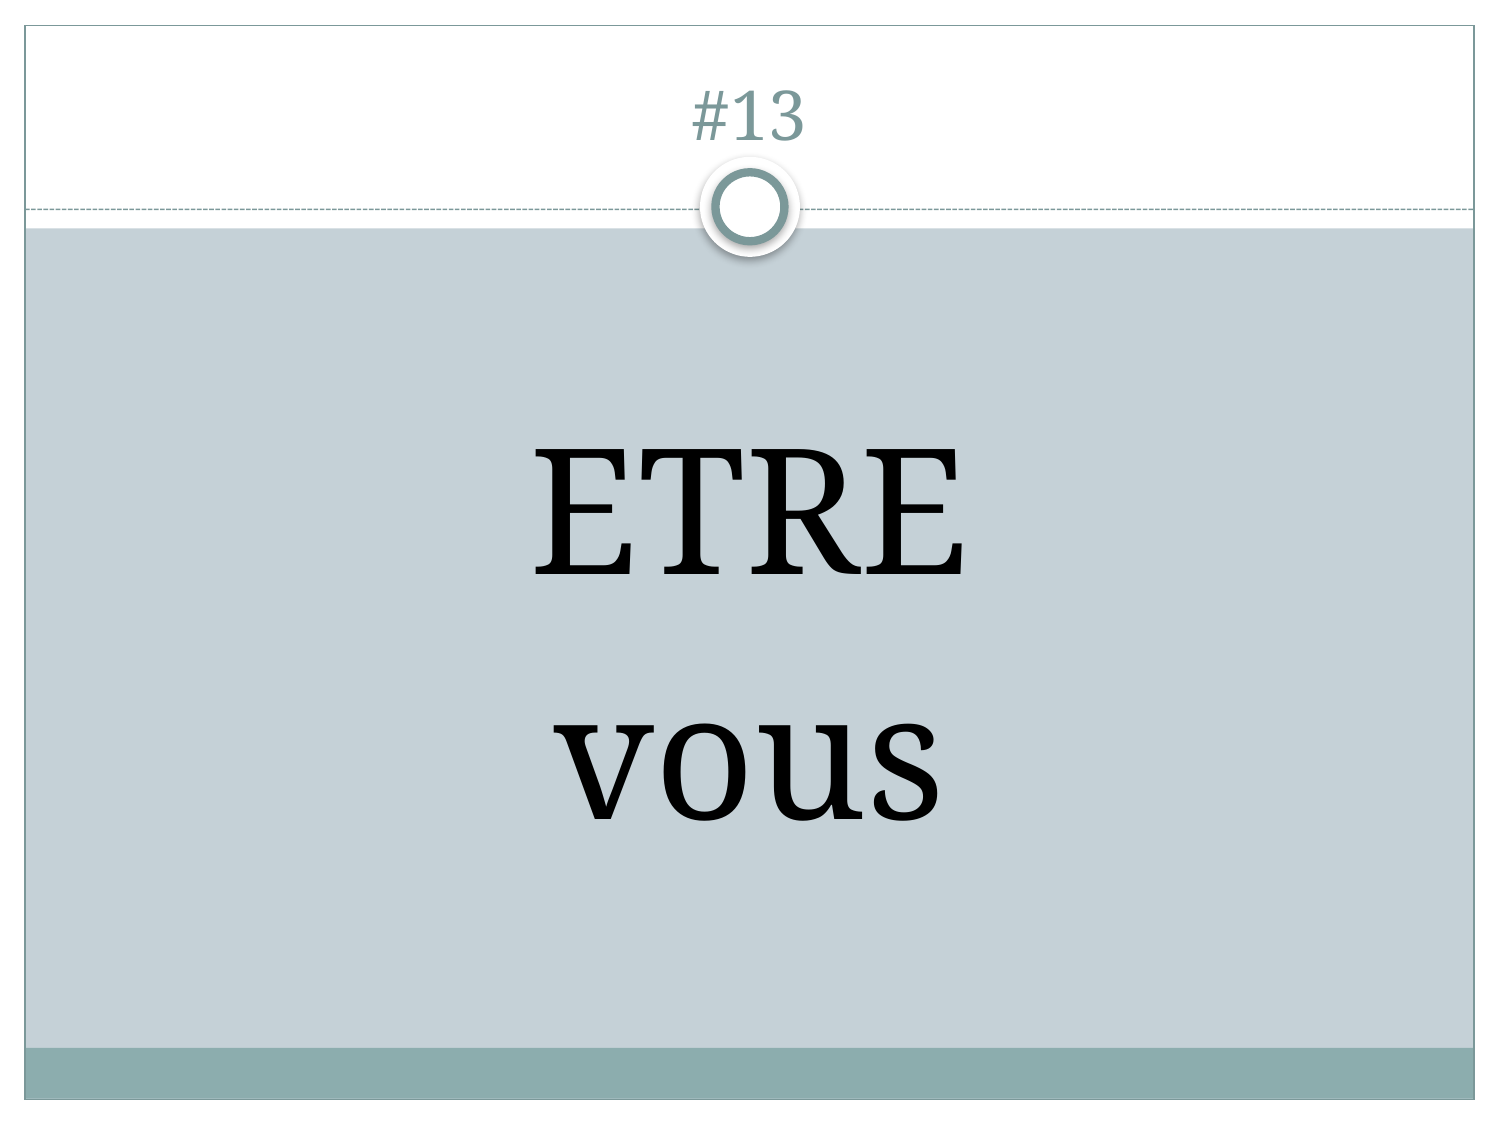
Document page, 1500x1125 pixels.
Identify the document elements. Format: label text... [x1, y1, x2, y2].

list ETRE vous [49, 249, 1450, 1005]
title #13 [49, 37, 1450, 162]
